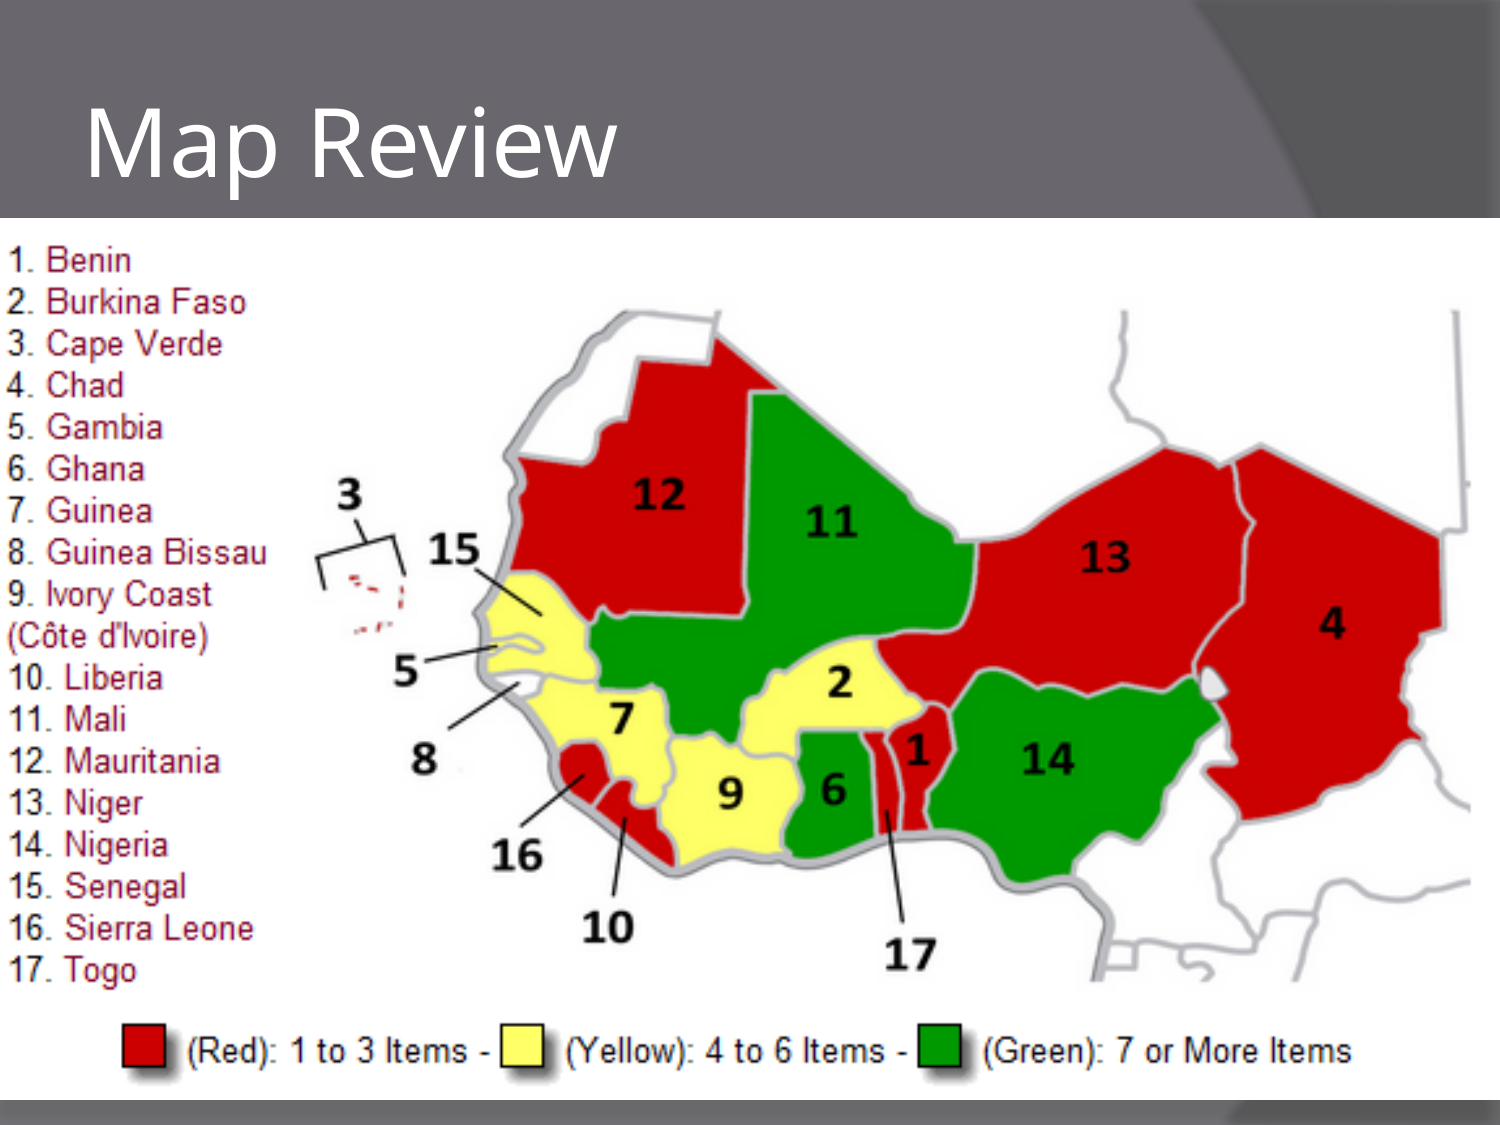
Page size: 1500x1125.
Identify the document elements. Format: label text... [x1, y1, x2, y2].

picture [0, 218, 1500, 1101]
title Map Review [75, 45, 1300, 207]
